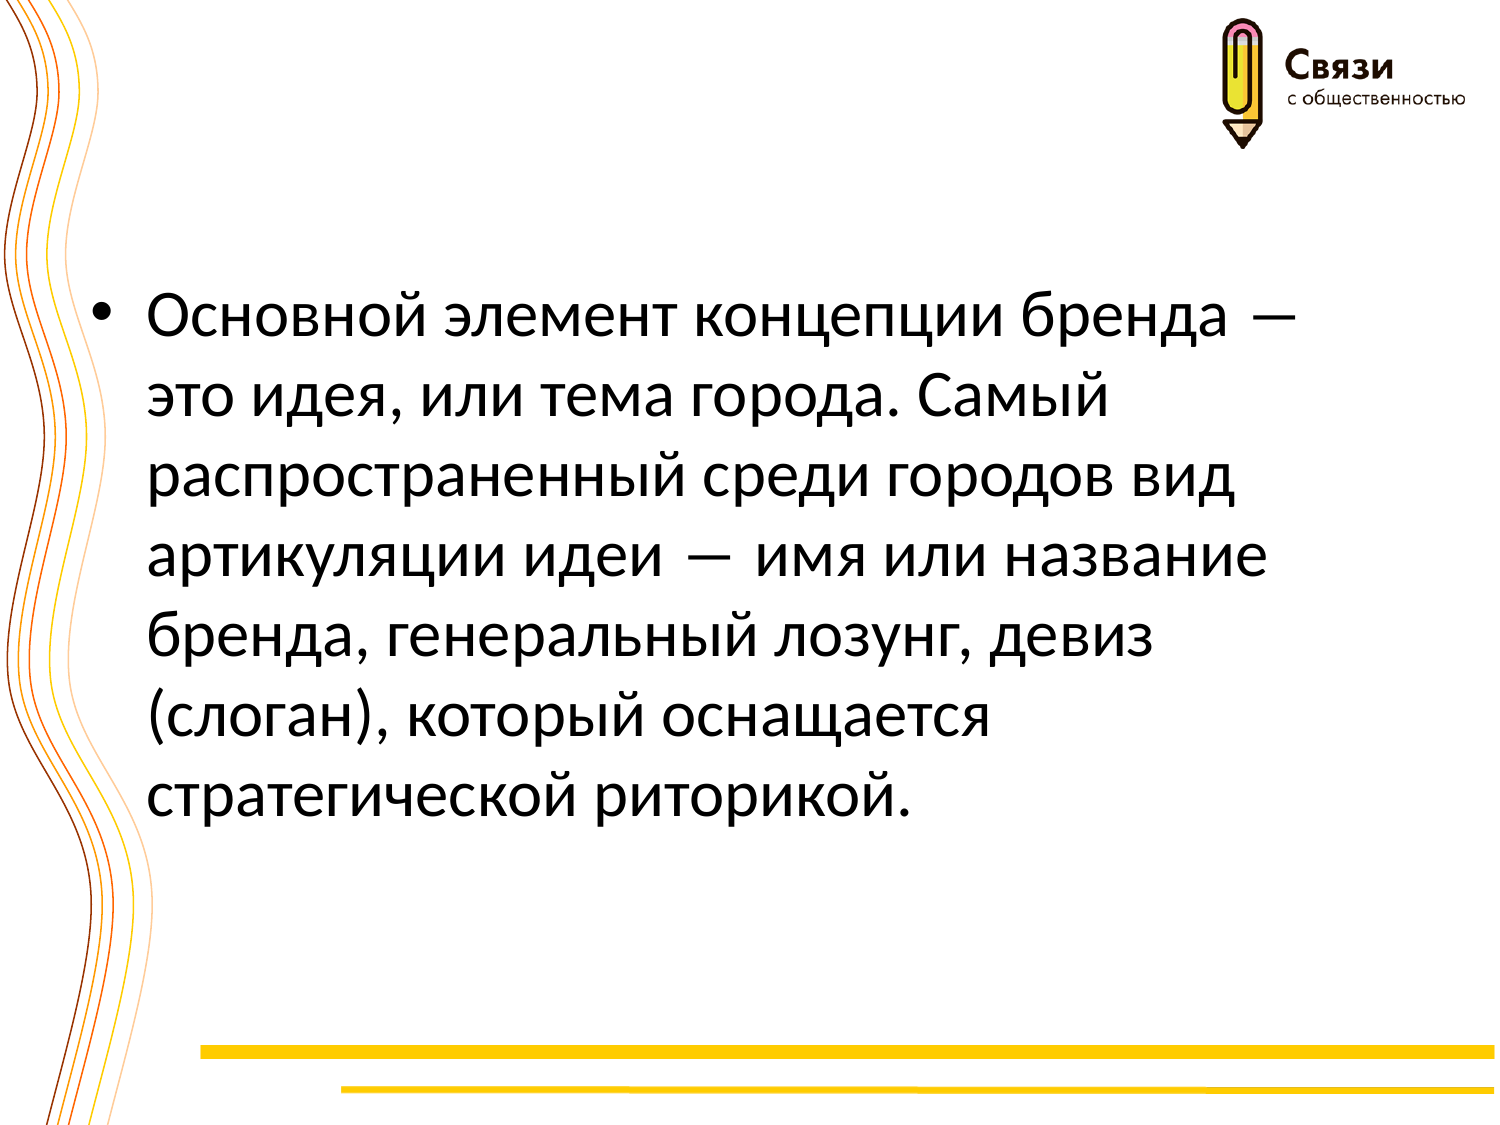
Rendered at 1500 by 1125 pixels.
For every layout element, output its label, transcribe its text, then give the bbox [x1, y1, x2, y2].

picture [1222, 18, 1472, 150]
picture [339, 1086, 1495, 1095]
list Основной элемент концепции бренда ― это идея, или тема города. Самый распространенный среди городов вид артикуляции идеи ― имя или название бренда, генеральный лозунг, девиз (слоган), который оснащается стратегической риторикой. [213, 262, 1425, 1005]
picture [199, 1045, 1495, 1059]
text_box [4, 0, 207, 1125]
